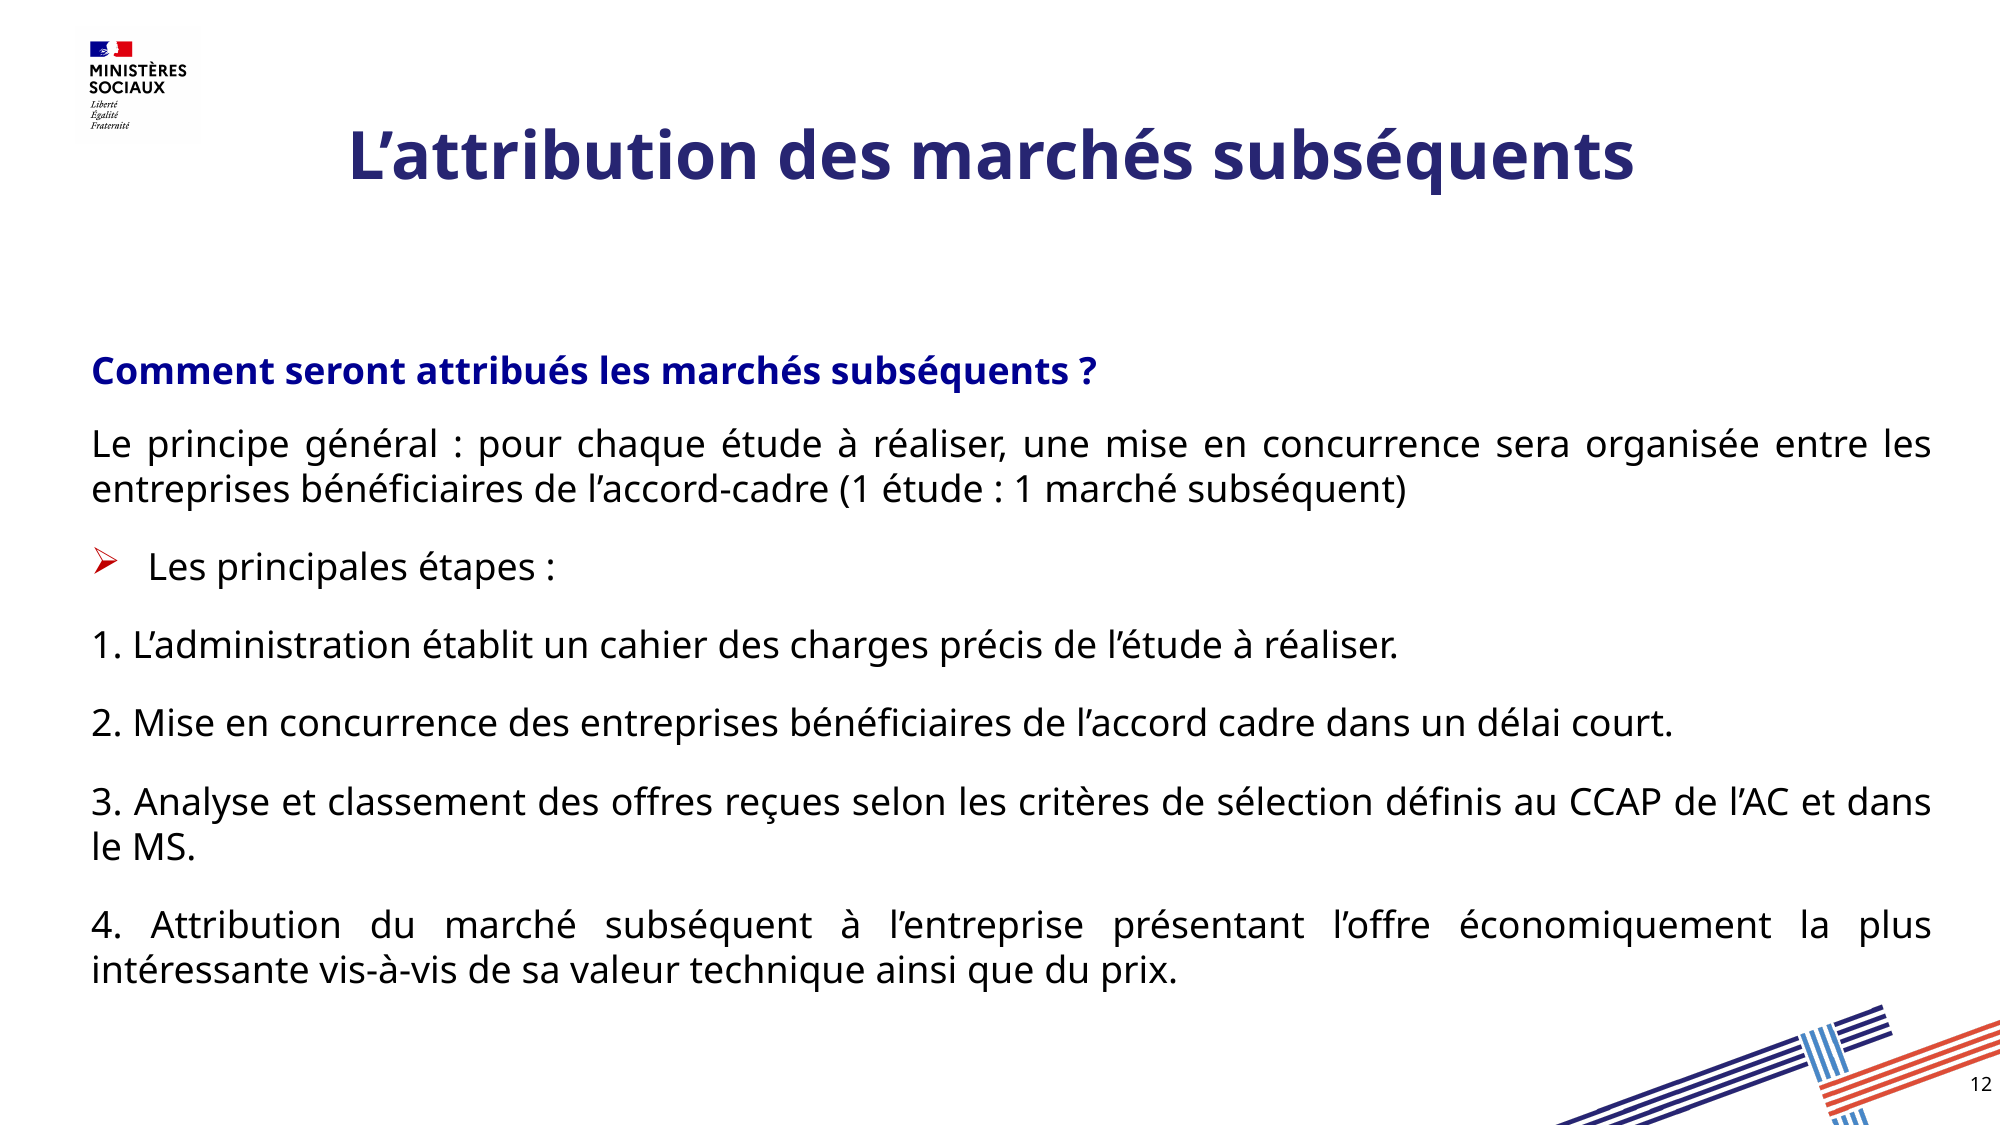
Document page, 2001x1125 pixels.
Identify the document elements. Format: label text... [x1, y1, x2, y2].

picture [75, 26, 201, 99]
slide_number 12 [1618, 1046, 1993, 1125]
picture [1550, 943, 2000, 1125]
text_box Comment seront attribués les marchés subséquents ? Le principe général : pour chaque étude à réaliser, une mise en concurrence sera organisée entre les entreprises bénéficiaires de l’accord-cadre (1 étude : 1 marché subséquent) Les principales étapes : 1. L’administration établit un cahier des charges précis de l’étude à réaliser. 2. Mise en concurrence des entreprises bénéficiaires de l’accord cadre dans un délai court. 3. Analyse et classement des offres reçues selon les critères de sélection définis au CCAP de l’AC et dans le MS. 4. Attribution du marché subséquent à l’entreprise présentant l’offre économiquement la plus intéressante vis-à-vis de sa valeur technique ainsi que du prix. [91, 343, 1934, 691]
title L’attribution des marchés subséquents [70, 99, 1914, 218]
